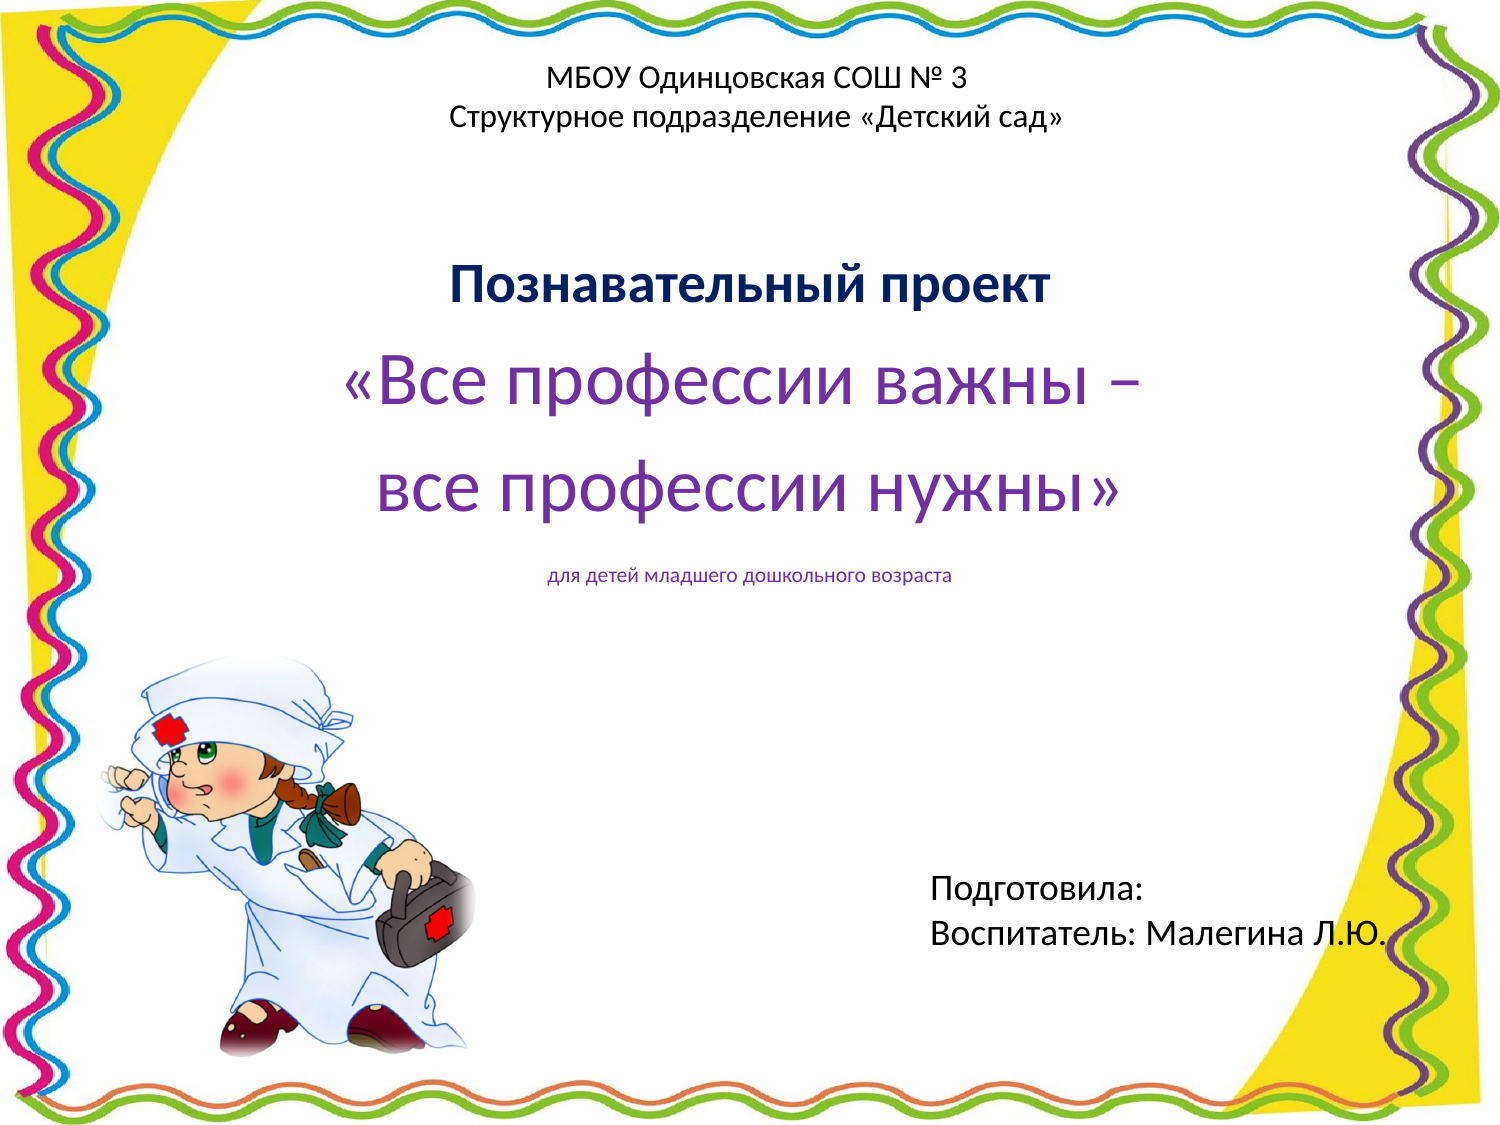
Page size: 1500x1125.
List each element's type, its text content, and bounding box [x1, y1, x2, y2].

title МБОУ Одинцовская СОШ № 3 Структурное подразделение «Детский сад» [82, 70, 1432, 119]
picture [0, 0, 1500, 1125]
text_box Подготовила: Воспитатель: Малегина Л.Ю. [915, 855, 1459, 961]
list Познавательный проект «Все профессии важны – все профессии нужны» для детей младшего дошкольного возраста [128, 199, 1372, 816]
